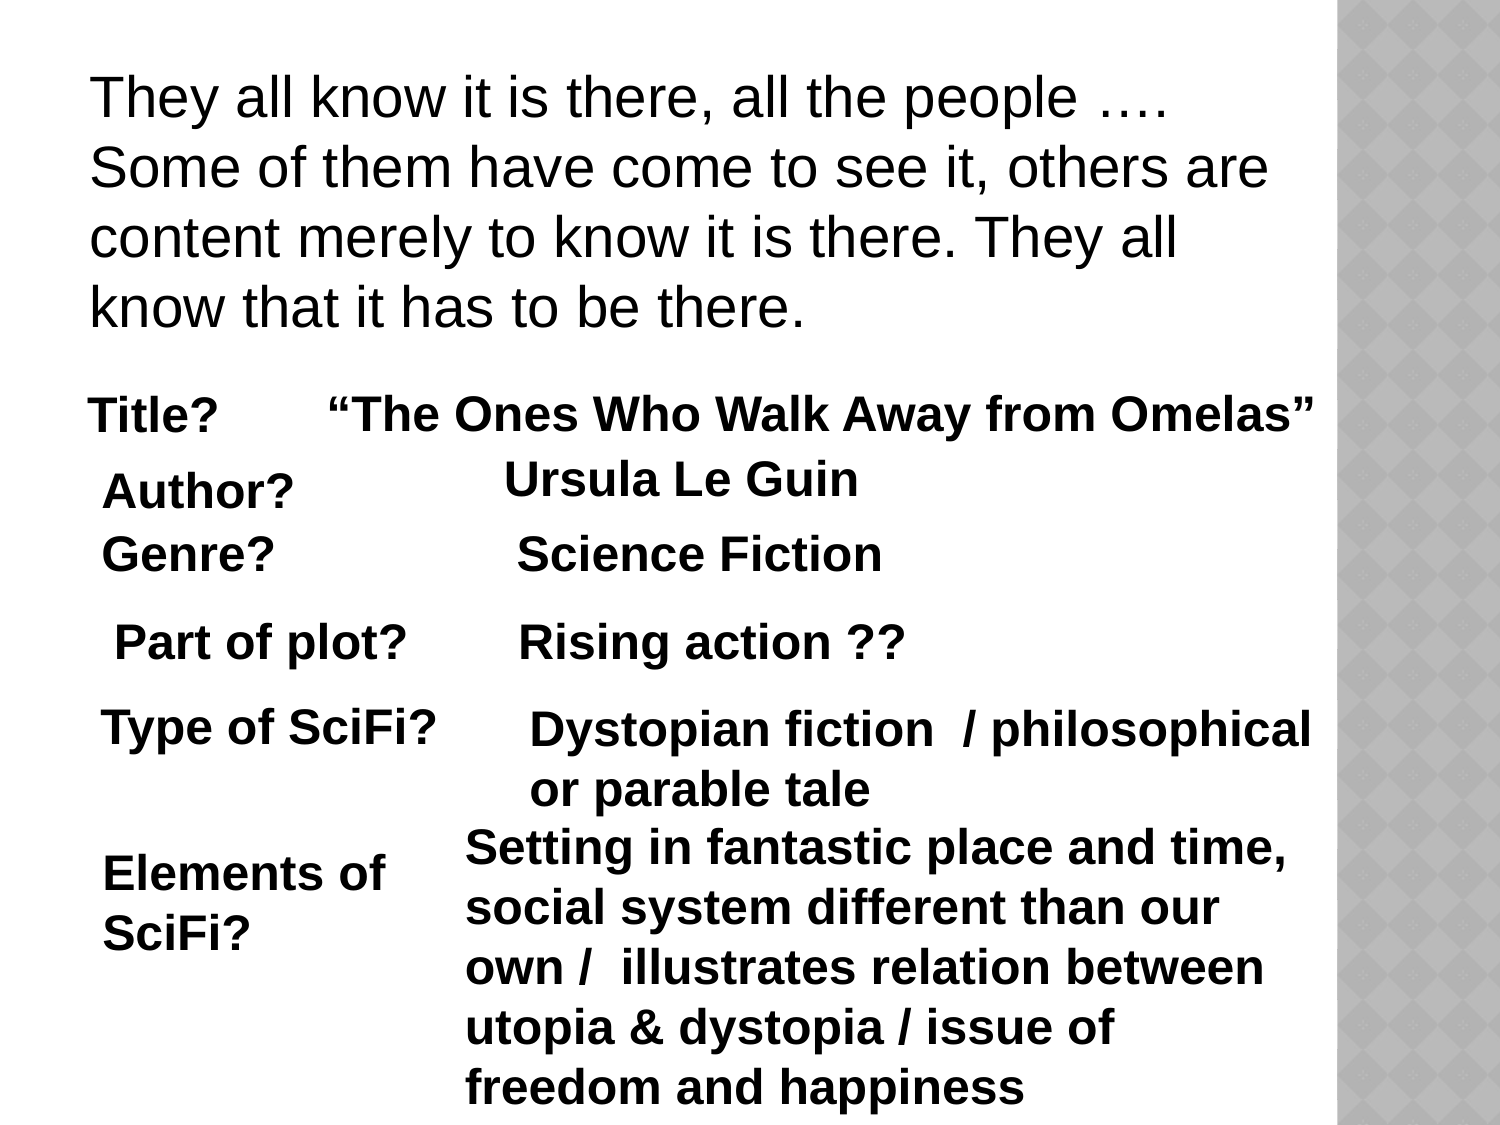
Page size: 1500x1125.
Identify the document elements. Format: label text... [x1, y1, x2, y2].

text_box Part of plot? [99, 601, 424, 677]
text_box Type of SciFi? [85, 687, 486, 762]
text_box Science Fiction [501, 514, 899, 590]
text_box Title? [72, 375, 258, 451]
text_box Rising action ?? [503, 601, 936, 677]
text_box Dystopian fiction / philosophical or parable tale [514, 688, 1388, 824]
text_box Elements of SciFi? [87, 832, 450, 968]
text_box Setting in fantastic place and time, social system different than our own / illustrates relation between utopia & dystopia / issue of freedom and happiness [450, 806, 1323, 1122]
text_box They all know it is there, all the people …. Some of them have come to see it, others are content merely to know it is there. They all know that it has to be there. [75, 52, 1300, 347]
text_box “The Ones Who Walk Away from Omelas” [311, 374, 1388, 449]
text_box Ursula Le Guin [489, 439, 875, 515]
text_box Genre? [86, 513, 292, 589]
text_box Author? [86, 451, 311, 526]
